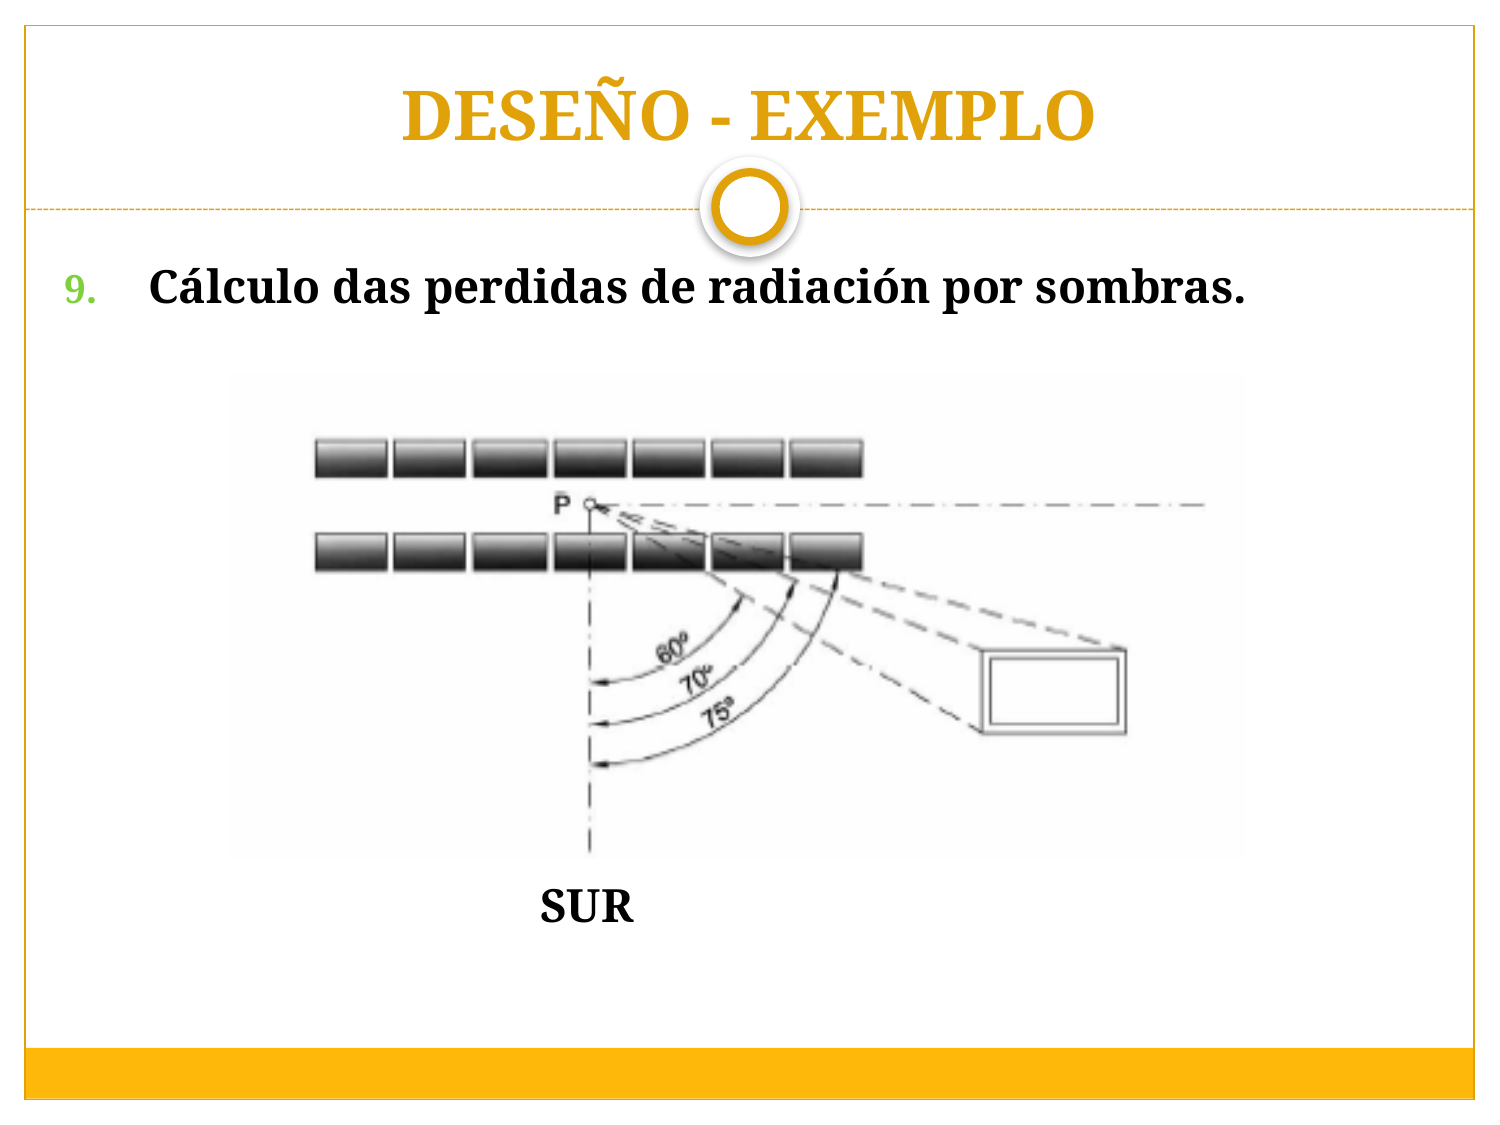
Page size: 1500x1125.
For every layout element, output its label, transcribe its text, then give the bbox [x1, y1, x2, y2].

title DESEÑO - EXEMPLO [49, 37, 1450, 162]
list Cálculo das perdidas de radiación por sombras. [49, 250, 1445, 1001]
picture [229, 373, 1245, 859]
text_box SUR [525, 869, 750, 940]
